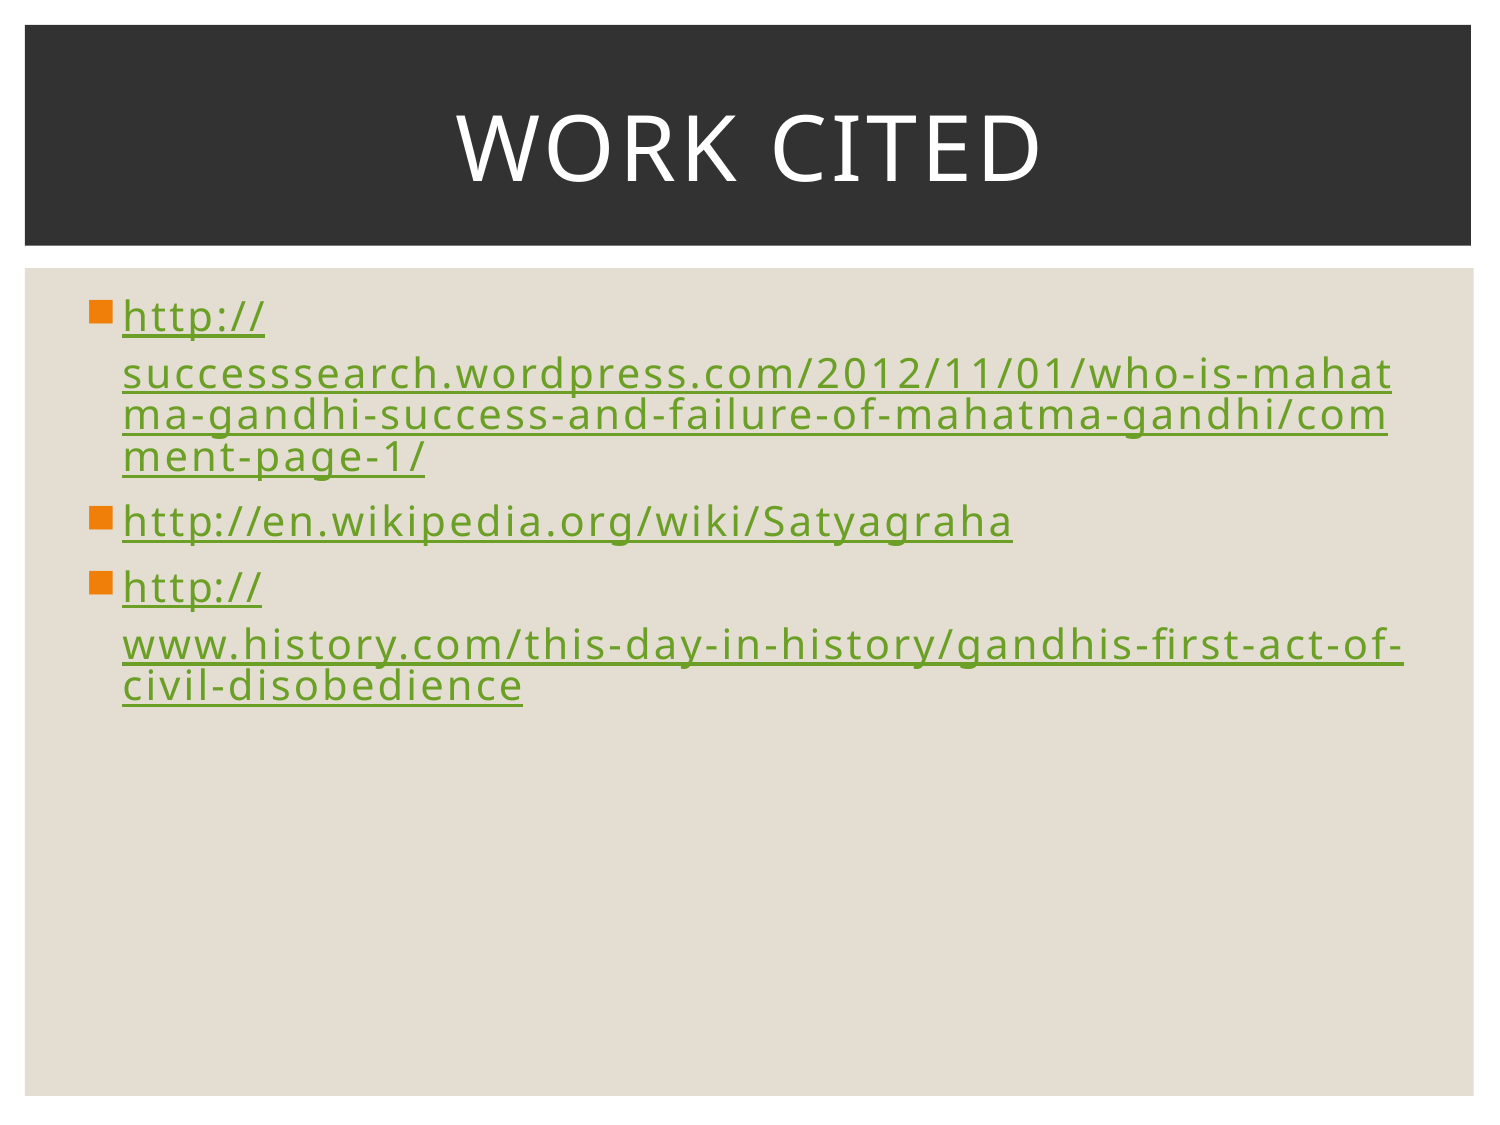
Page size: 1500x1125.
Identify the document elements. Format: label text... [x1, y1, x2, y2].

title Work cited [62, 58, 1438, 232]
list http://successsearch.wordpress.com/2012/11/01/who-is-mahatma-gandhi-success-and-failure-of-mahatma-gandhi/comment-page-1/ http://en.wikipedia.org/wiki/Satyagraha http://www.history.com/this-day-in-history/gandhis-first-act-of-civil-disobedience [62, 281, 1442, 1005]
